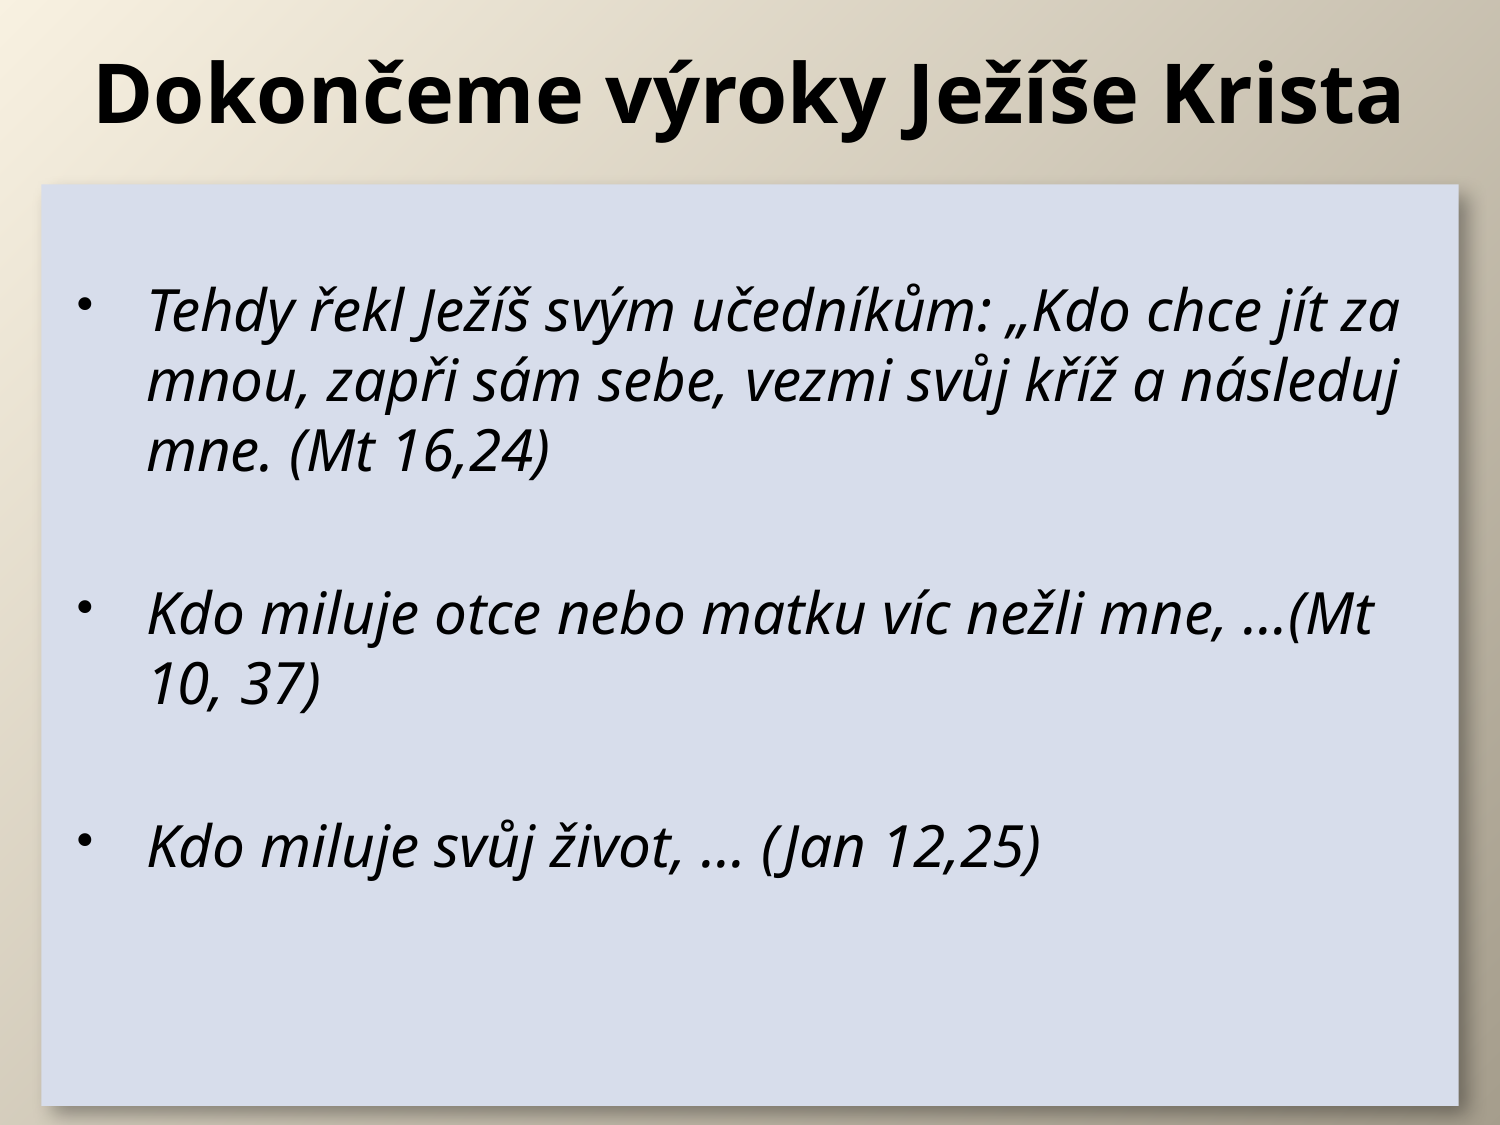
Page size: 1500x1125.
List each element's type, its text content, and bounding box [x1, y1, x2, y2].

list Tehdy řekl Ježíš svým učedníkům: „Kdo chce jít za mnou, zapři sám sebe, vezmi svůj kříž a následuj mne. (Mt 16,24) Kdo miluje otce nebo matku víc nežli mne, …(Mt 10, 37) Kdo miluje svůj život, ... (Jan 12,25) [41, 184, 1459, 1107]
title Dokončeme výroky Ježíše Krista [75, 19, 1425, 161]
